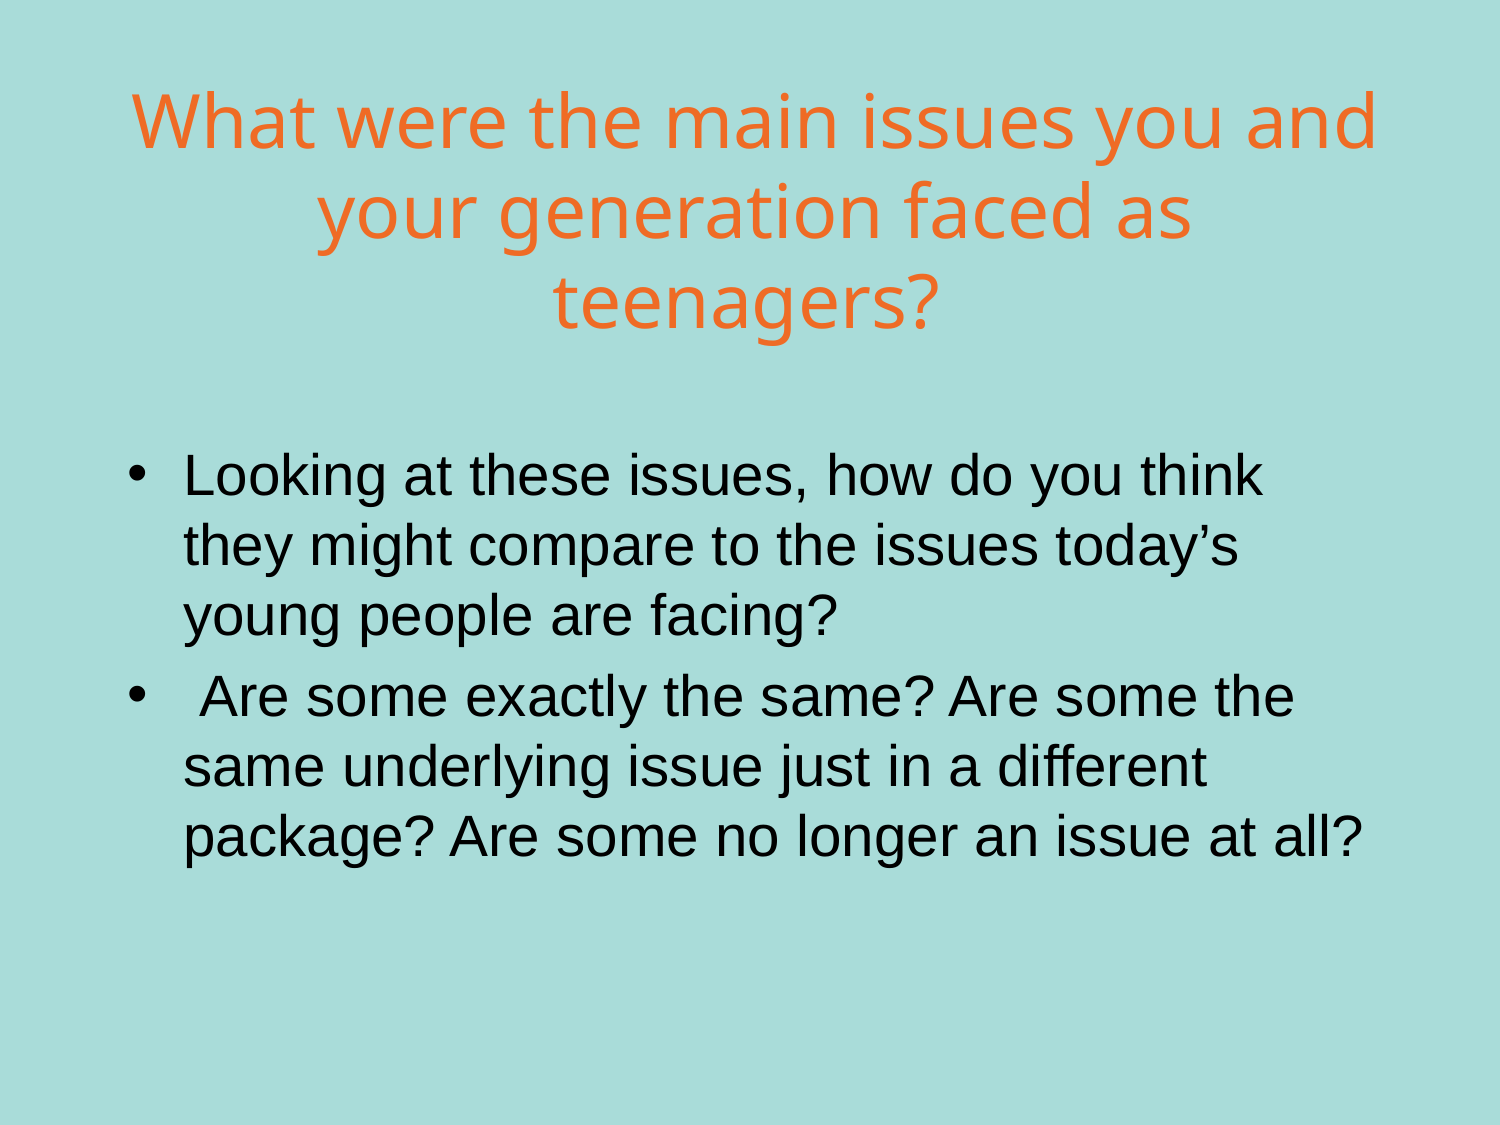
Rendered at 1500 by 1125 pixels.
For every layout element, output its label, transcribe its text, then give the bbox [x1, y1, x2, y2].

list What were the main issues you and your generation faced as teenagers? Looking at these issues, how do you think they might compare to the issues today’s young people are facing? Are some exactly the same? Are some the same underlying issue just in a different package? Are some no longer an issue at all? [112, 66, 1400, 1083]
